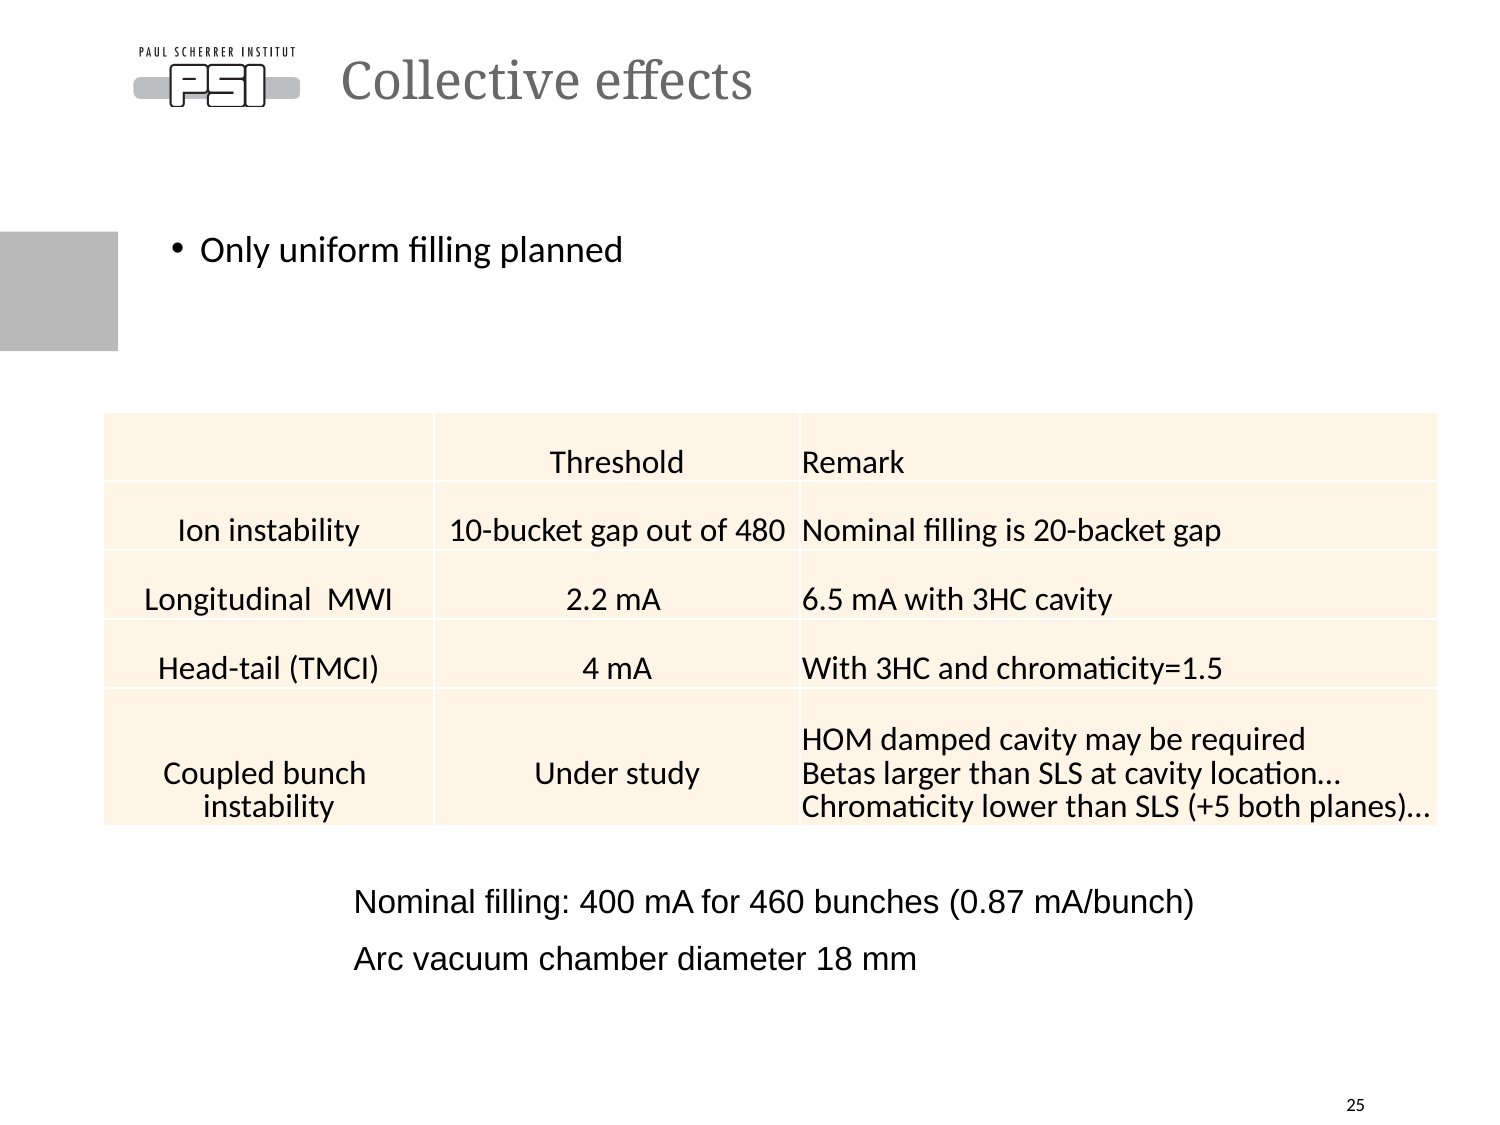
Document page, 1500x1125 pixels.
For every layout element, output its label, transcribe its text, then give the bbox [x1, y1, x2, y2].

table_cell 4 mA [435, 620, 799, 687]
table_cell Coupled bunch instability [104, 689, 433, 825]
table_cell Ion instability [104, 482, 433, 549]
list Only uniform filling planned [171, 220, 1442, 988]
table_cell 2.2 mA [435, 551, 799, 618]
table_cell 10-bucket gap out of 480 [435, 482, 799, 549]
table_header Remark [801, 413, 1437, 480]
table_cell Longitudinal MWI [104, 551, 433, 618]
table_cell Head-tail (TMCI) [104, 620, 433, 687]
table_cell HOM damped cavity may be required Betas larger than SLS at cavity location… Chromaticity lower than SLS (+5 both planes)… [801, 689, 1437, 825]
table_cell With 3HC and chromaticity=1.5 [801, 620, 1437, 687]
table_cell Nominal filling is 20-backet gap [801, 482, 1437, 549]
slide_number 25 [1346, 1092, 1441, 1125]
table_header [104, 413, 433, 480]
table_cell Under study [435, 689, 799, 825]
title Collective effects [340, 47, 1442, 132]
table_header Threshold [435, 413, 799, 480]
table_cell 6.5 mA with 3HC cavity [801, 551, 1437, 618]
text_box Nominal filling: 400 mA for 460 bunches (0.87 mA/bunch) Arc vacuum chamber diameter 18 mm [339, 873, 1211, 985]
